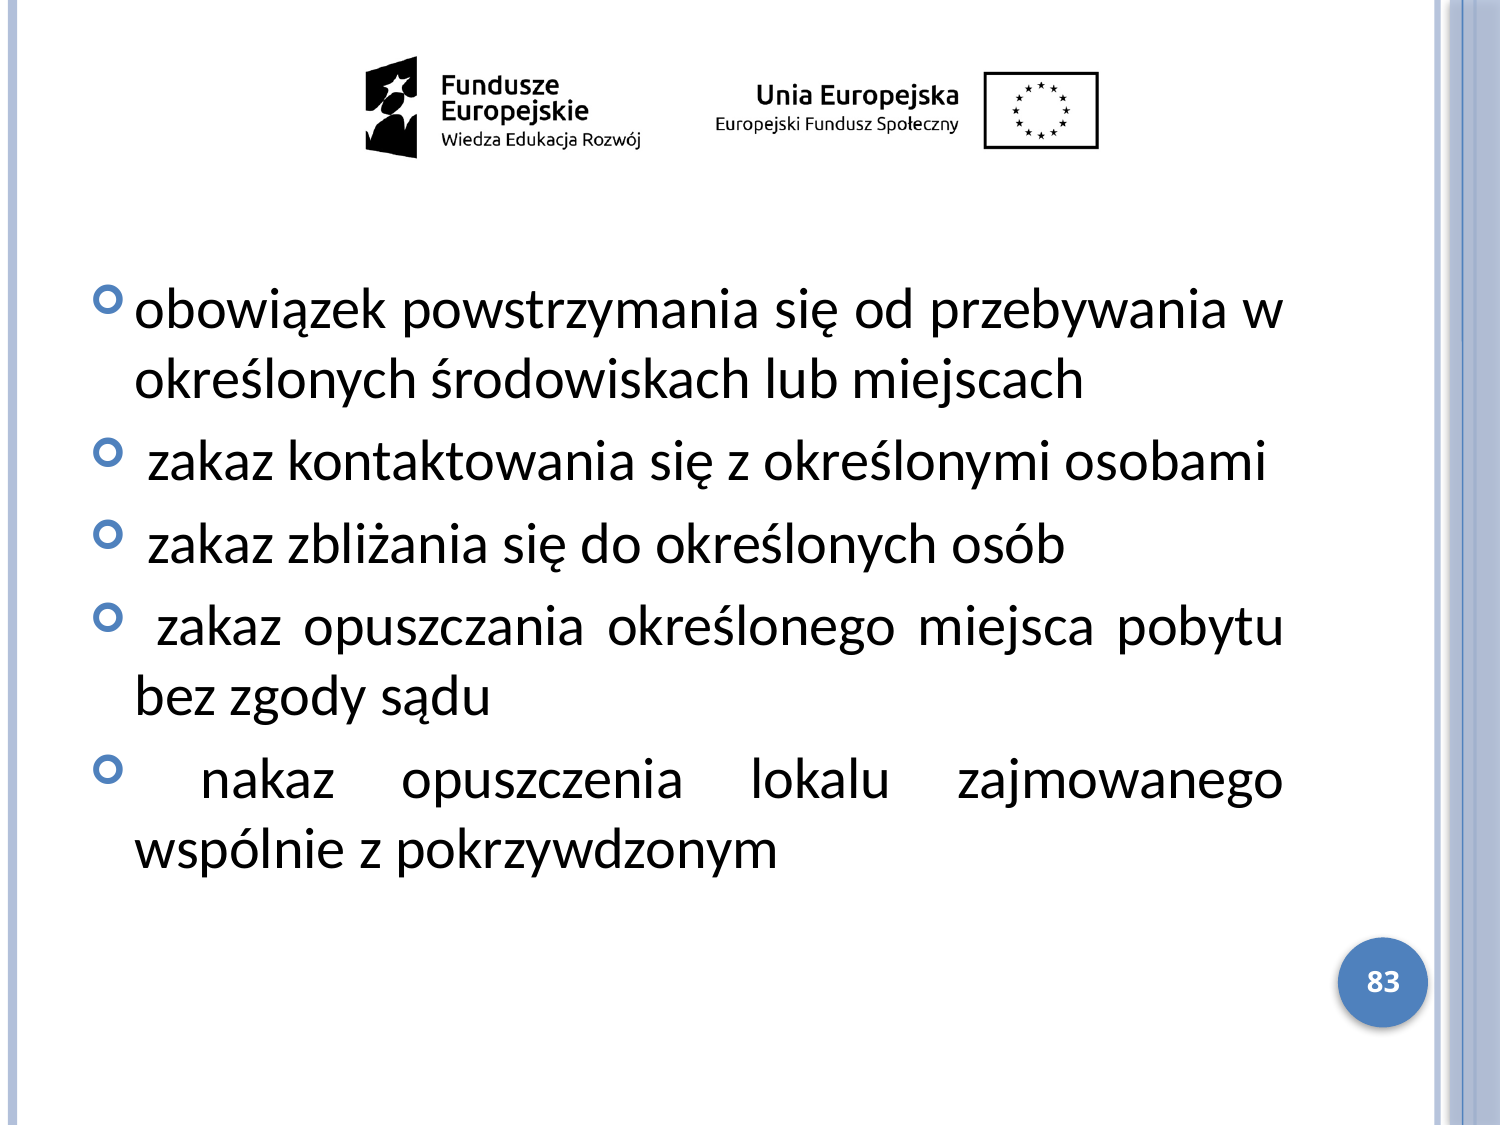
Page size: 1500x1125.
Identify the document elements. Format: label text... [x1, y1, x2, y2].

list obowiązek powstrzymania się od przebywania w określonych środowiskach lub miejscach zakaz kontaktowania się z określonymi osobami zakaz zbliżania się do określonych osób zakaz opuszczania określonego miejsca pobytu bez zgody sądu nakaz opuszczenia lokalu zajmowanego wspólnie z pokrzywdzonym [75, 262, 1300, 1062]
picture [340, 30, 1124, 184]
slide_number 83 [1333, 940, 1434, 1027]
